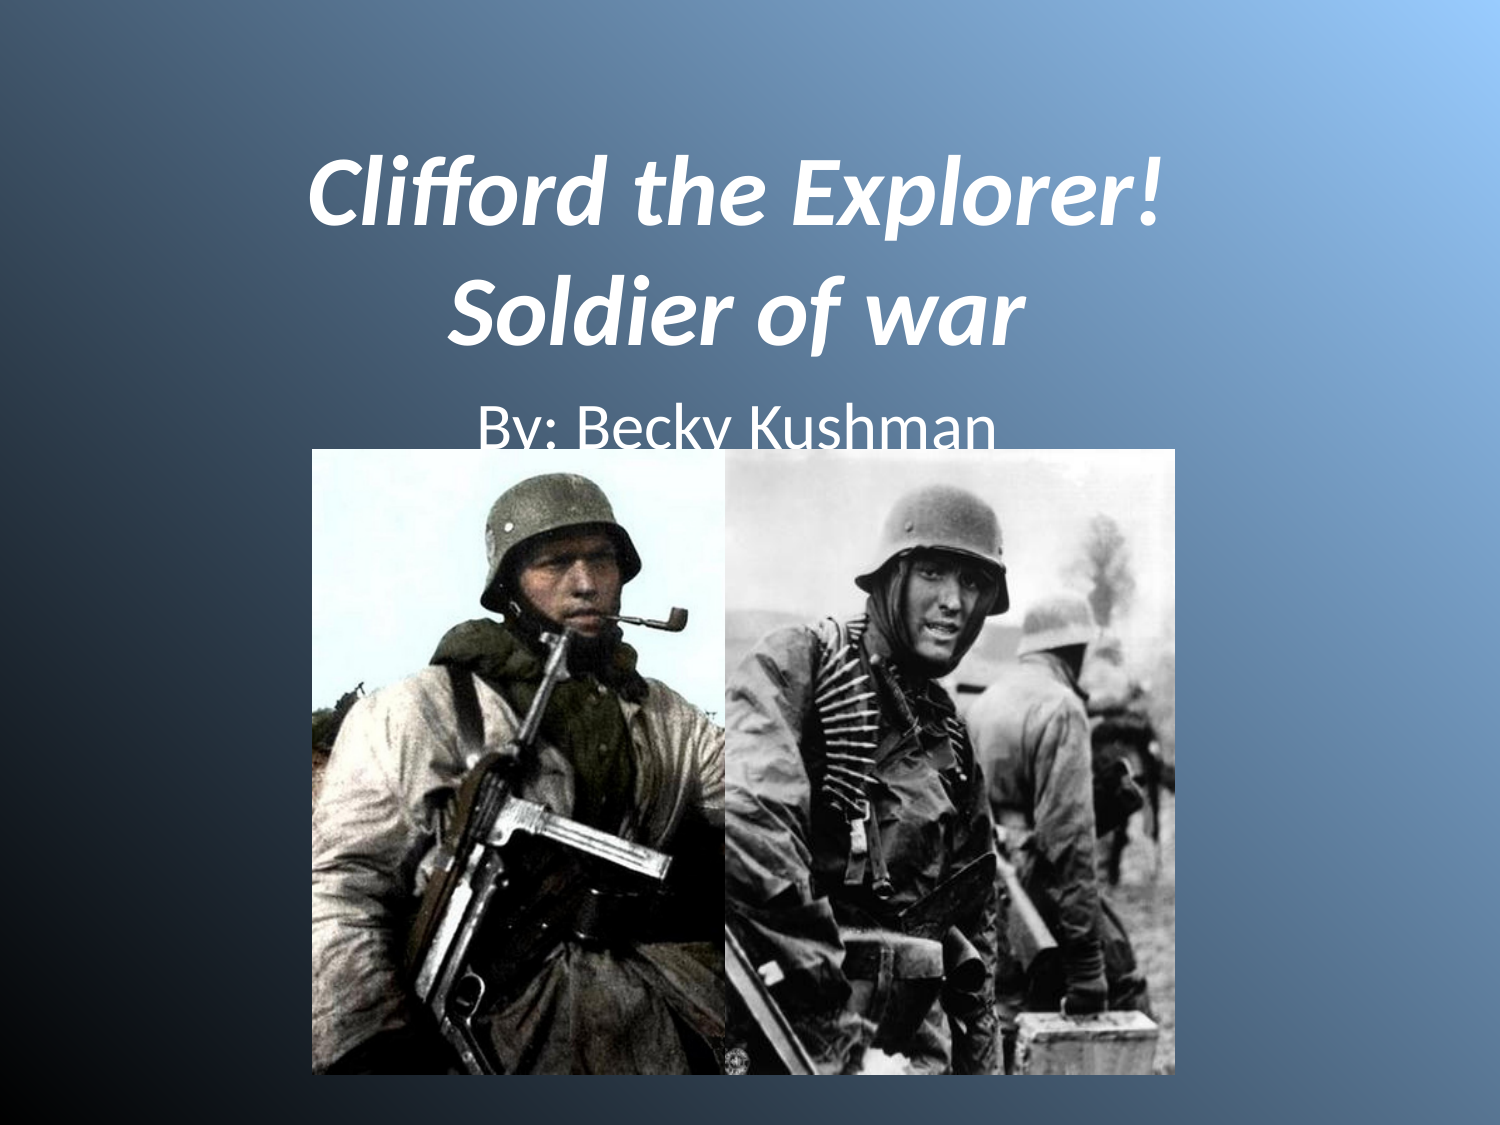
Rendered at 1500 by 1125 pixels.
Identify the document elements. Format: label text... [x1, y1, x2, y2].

title Clifford the Explorer! Soldier of war [99, 124, 1376, 367]
picture [312, 449, 1176, 1076]
subtitle By: Becky Kushman [212, 374, 1263, 663]
